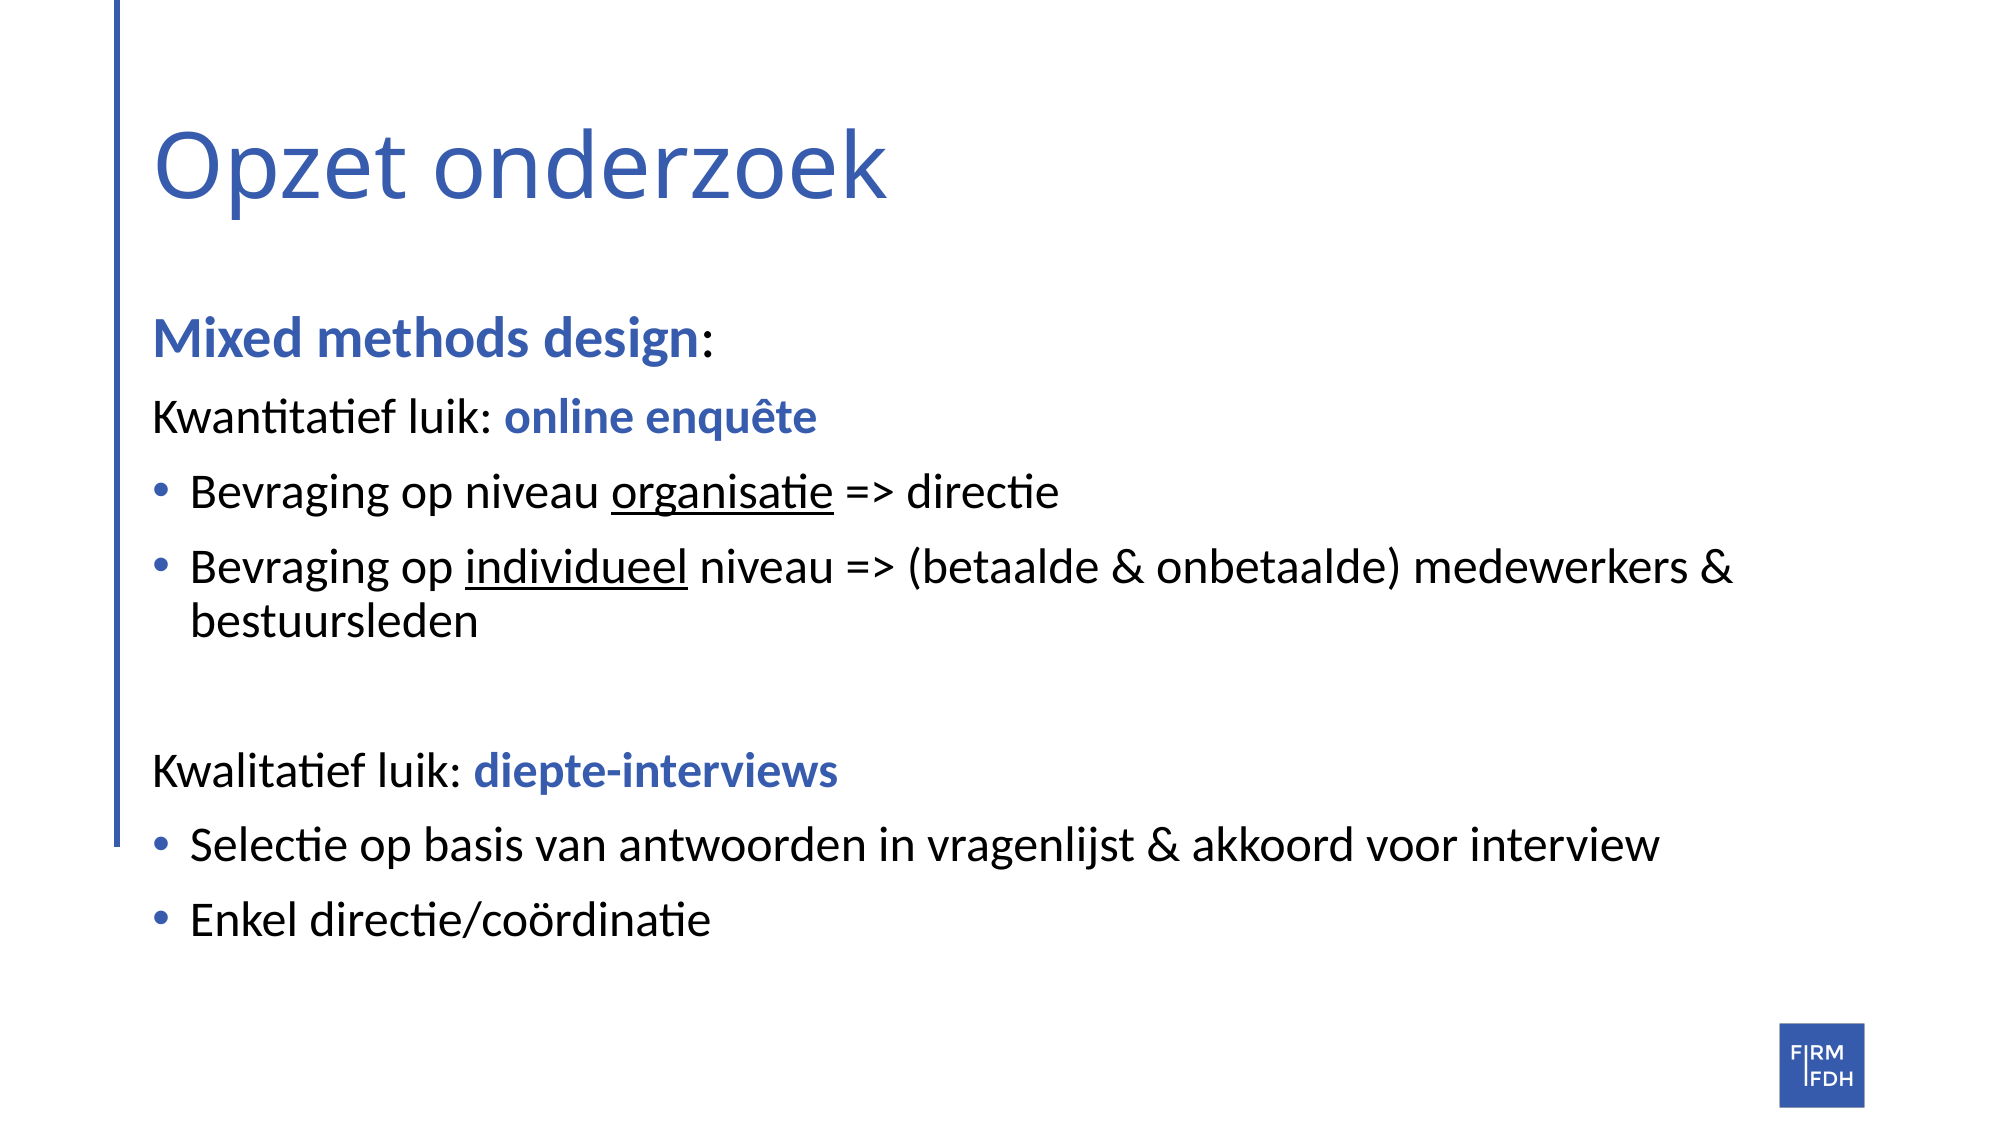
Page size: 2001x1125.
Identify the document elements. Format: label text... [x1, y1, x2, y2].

picture [1769, 1013, 1875, 1118]
title Opzet onderzoek [137, 59, 1863, 278]
list Mixed methods design: Kwantitatief luik: online enquête Bevraging op niveau organisatie => directie Bevraging op individueel niveau => (betaalde & onbetaalde) medewerkers & bestuursleden Kwalitatief luik: diepte-interviews Selectie op basis van antwoorden in vragenlijst & akkoord voor interview Enkel directie/coördinatie [137, 299, 1863, 1014]
